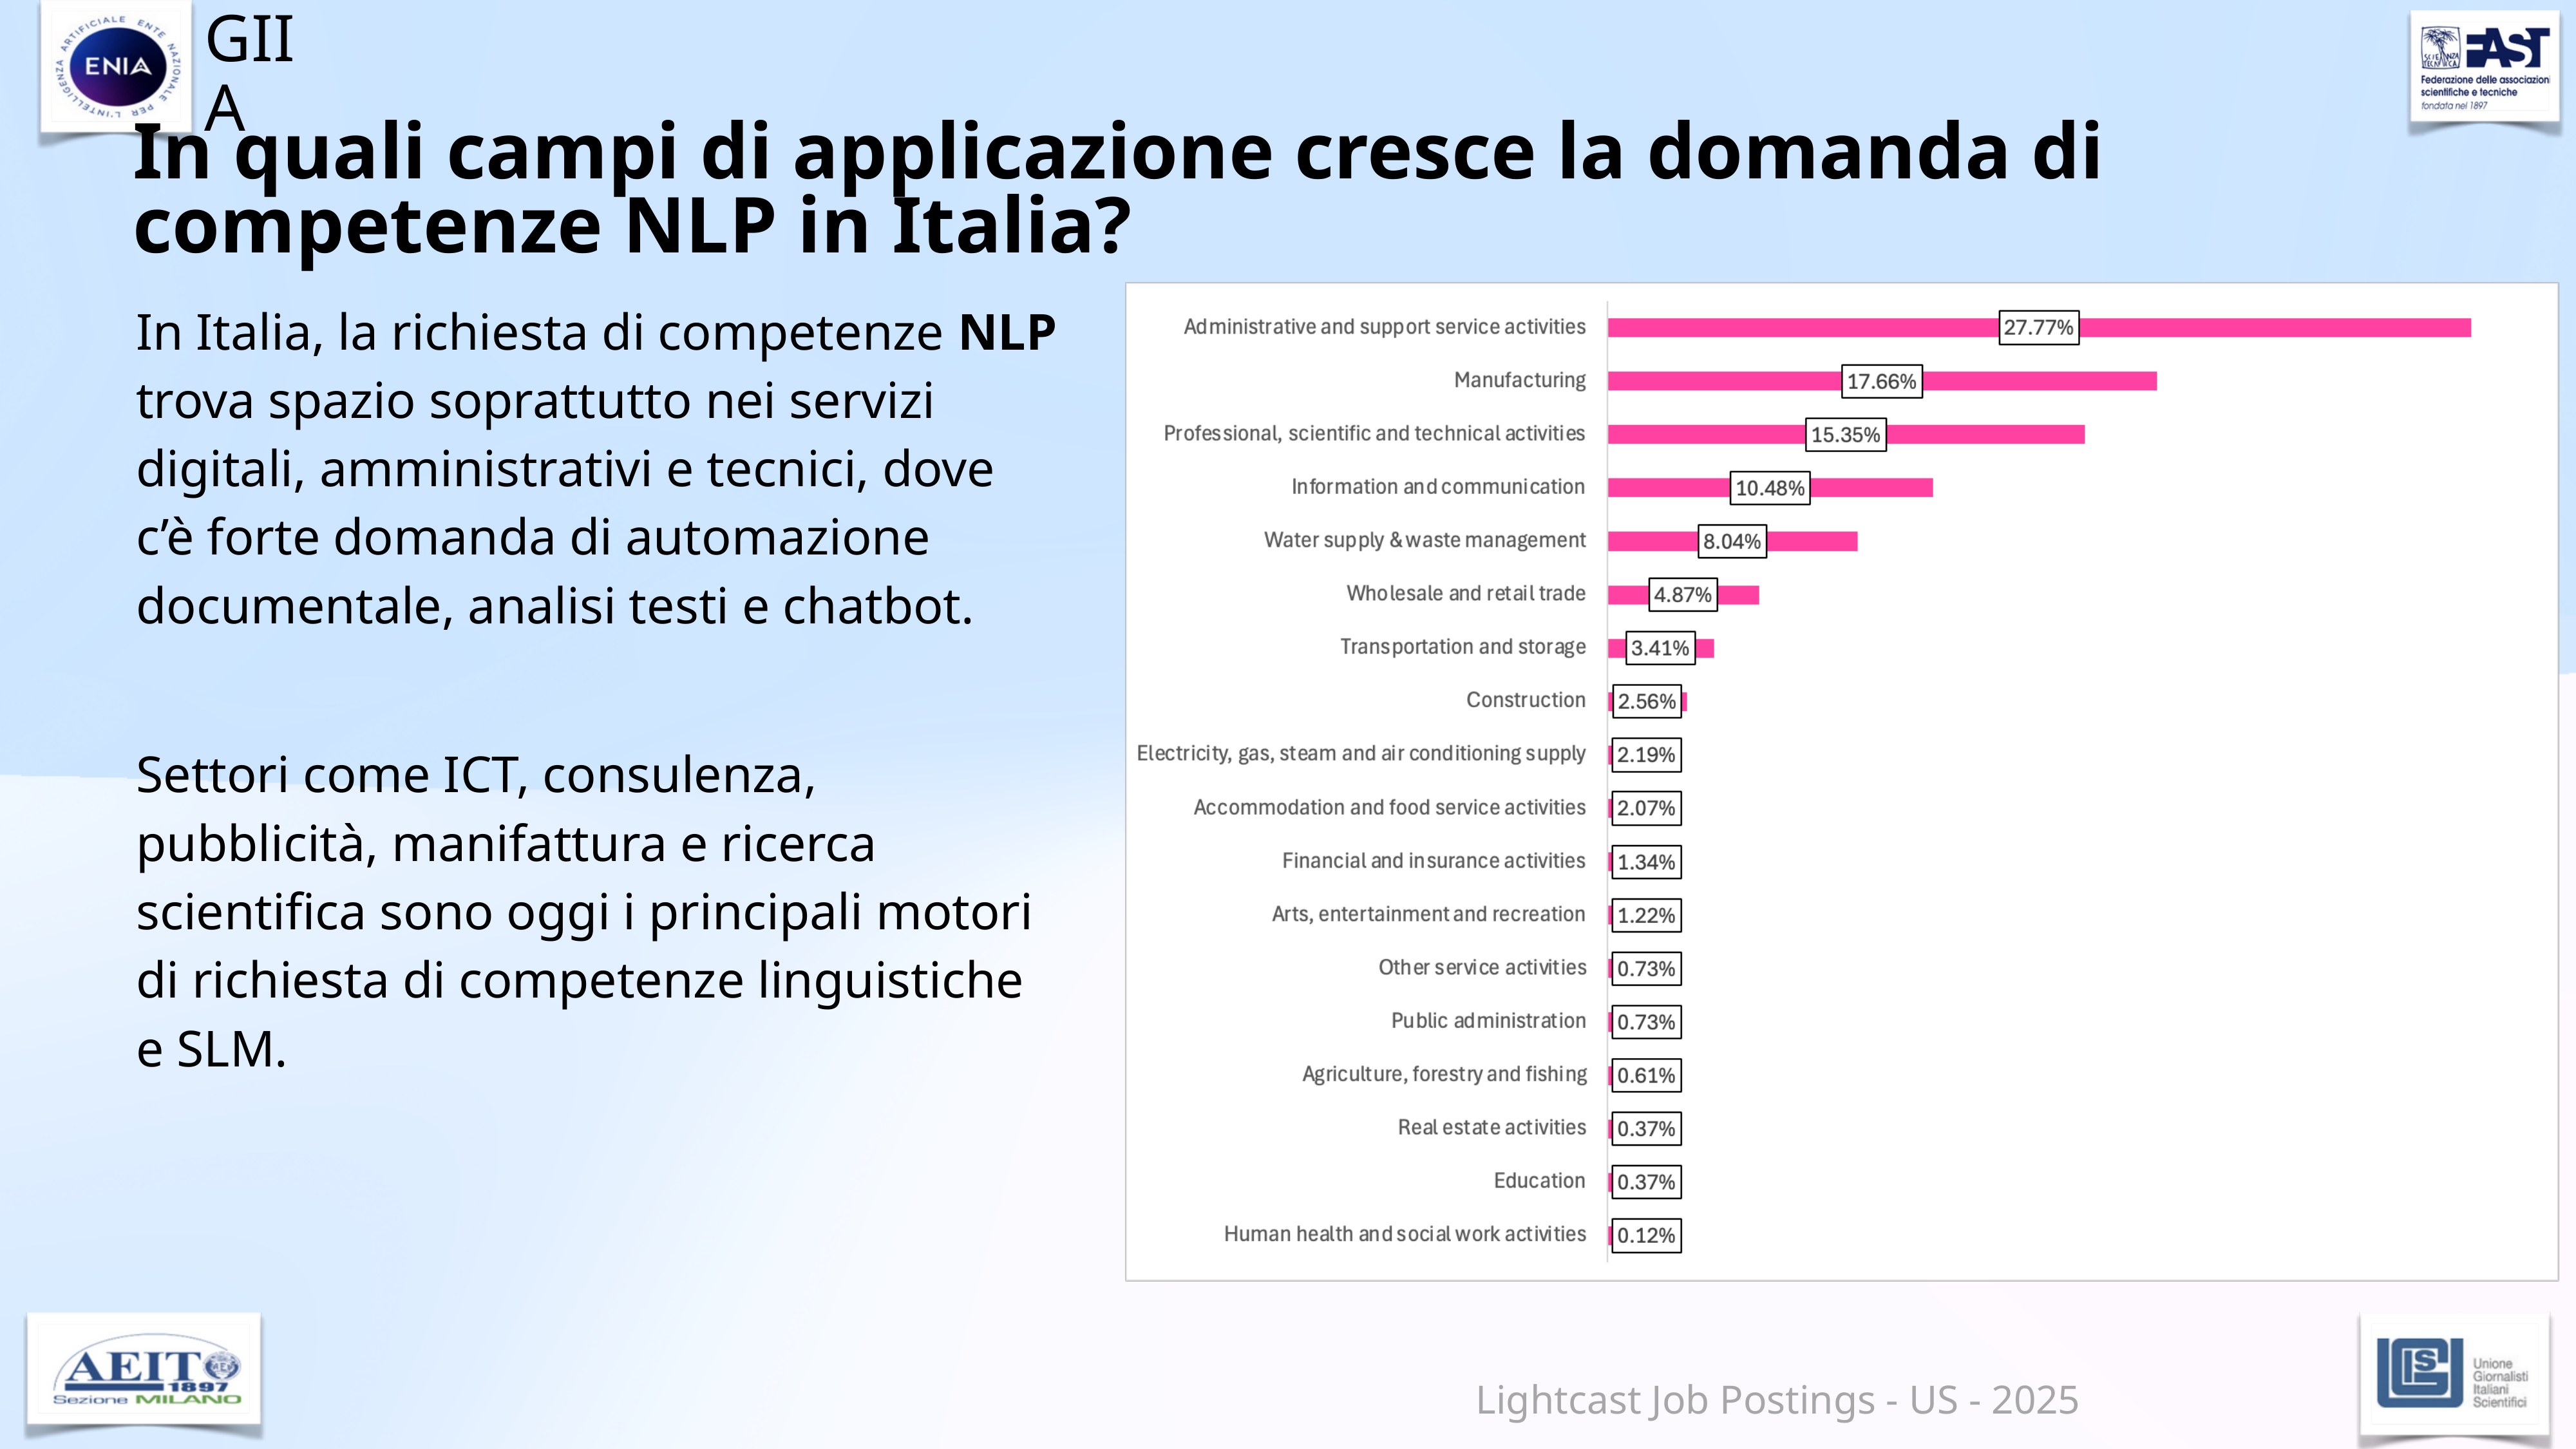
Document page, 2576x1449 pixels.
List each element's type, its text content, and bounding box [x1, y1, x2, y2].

text_box Lightcast Job Postings - US - 2025 [1466, 1365, 2262, 1432]
text_box In Italia, la richiesta di competenze NLP trova spazio soprattutto nei servizi digitali, amministrativi e tecnici, dove c’è forte domanda di automazione documentale, analisi testi e chatbot. Settori come ICT, consulenza, pubblicità, manifattura e ricerca scientifica sono oggi i principali motori di richiesta di competenze linguistiche e SLM. [86, 281, 1109, 1171]
picture [0, 0, 2576, 1449]
title In quali campi di applicazione cresce la domanda di competenze NLP in Italia? [127, 114, 2449, 266]
